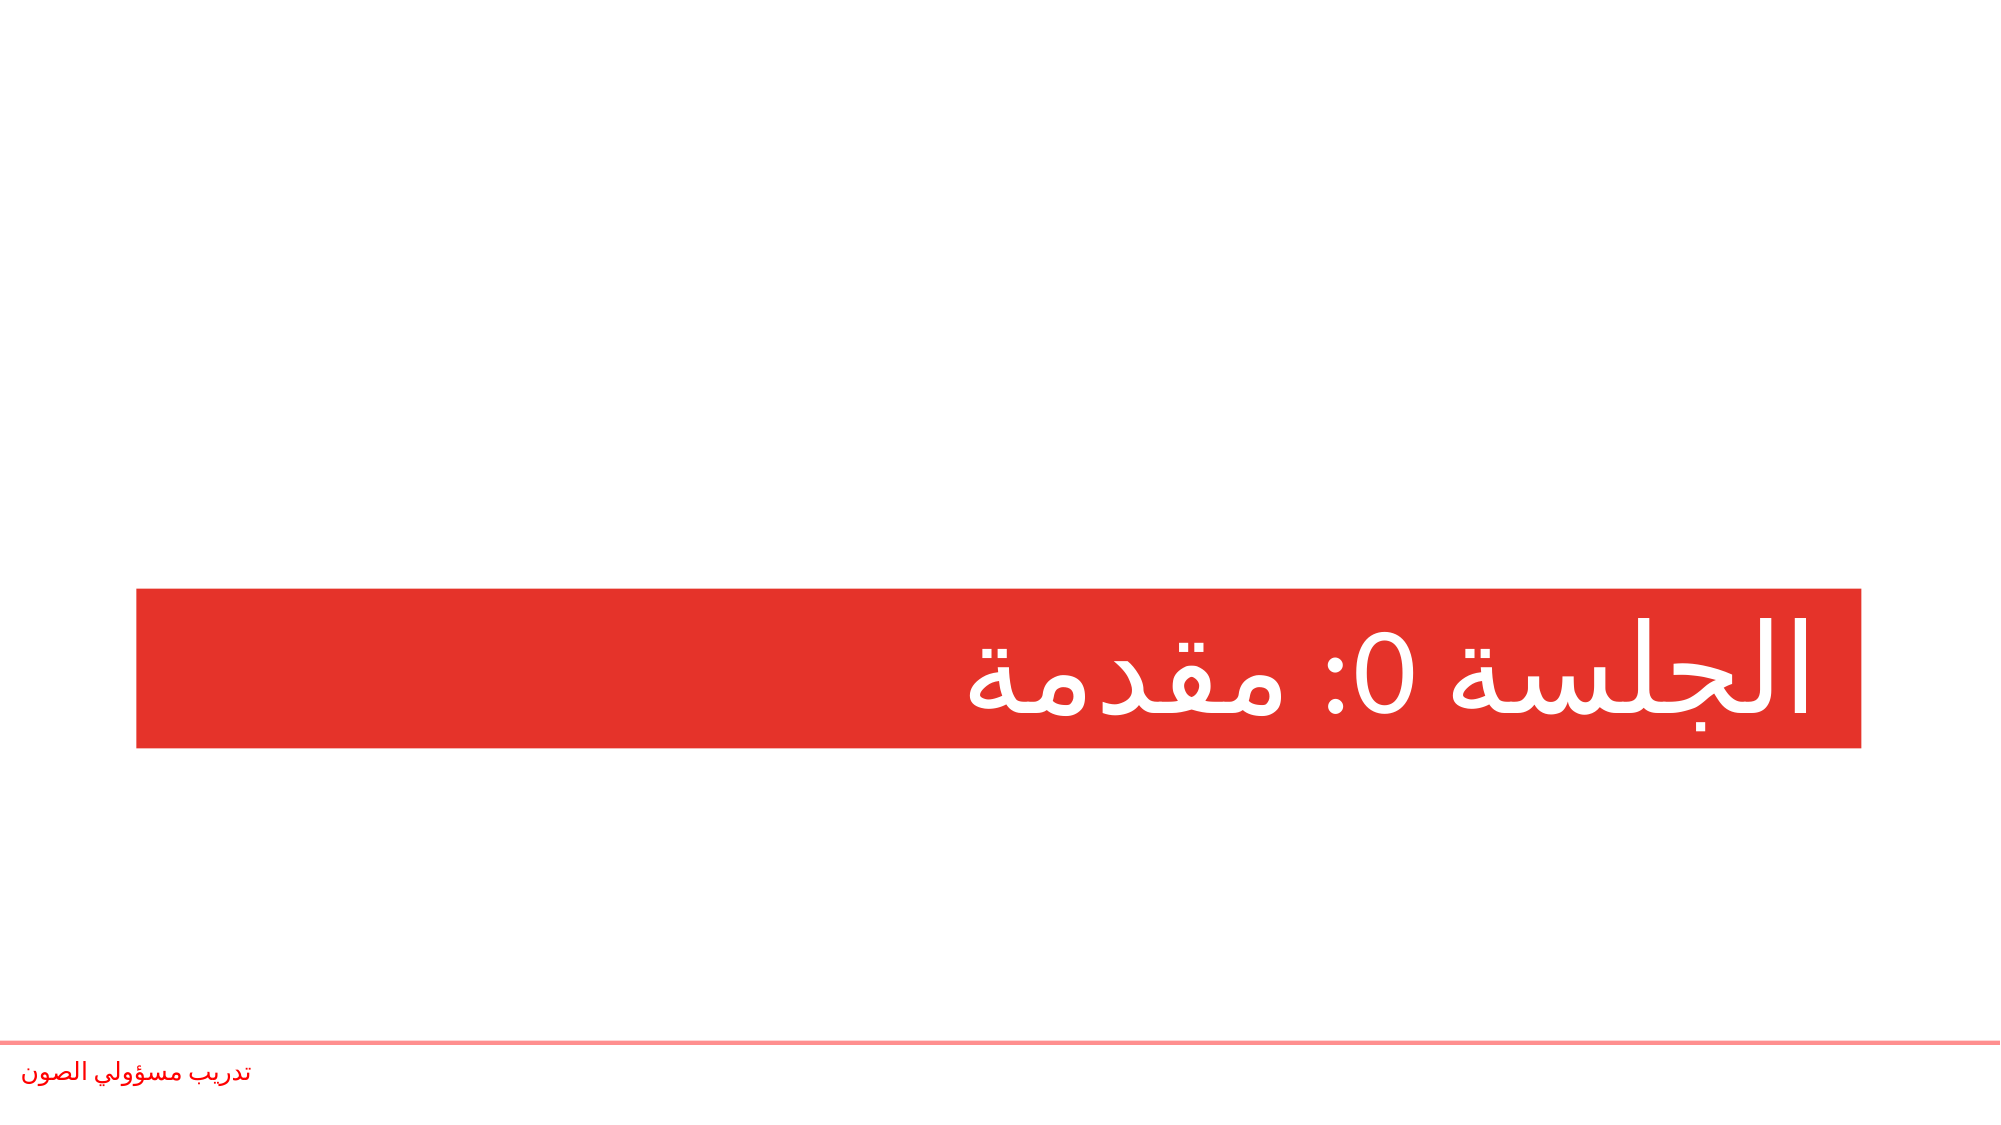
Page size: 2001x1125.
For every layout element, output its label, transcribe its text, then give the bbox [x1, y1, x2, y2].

footer تدريب مسؤولي الصون [0, 1052, 474, 1101]
title الجلسة 0: مقدمة [136, 588, 1862, 749]
